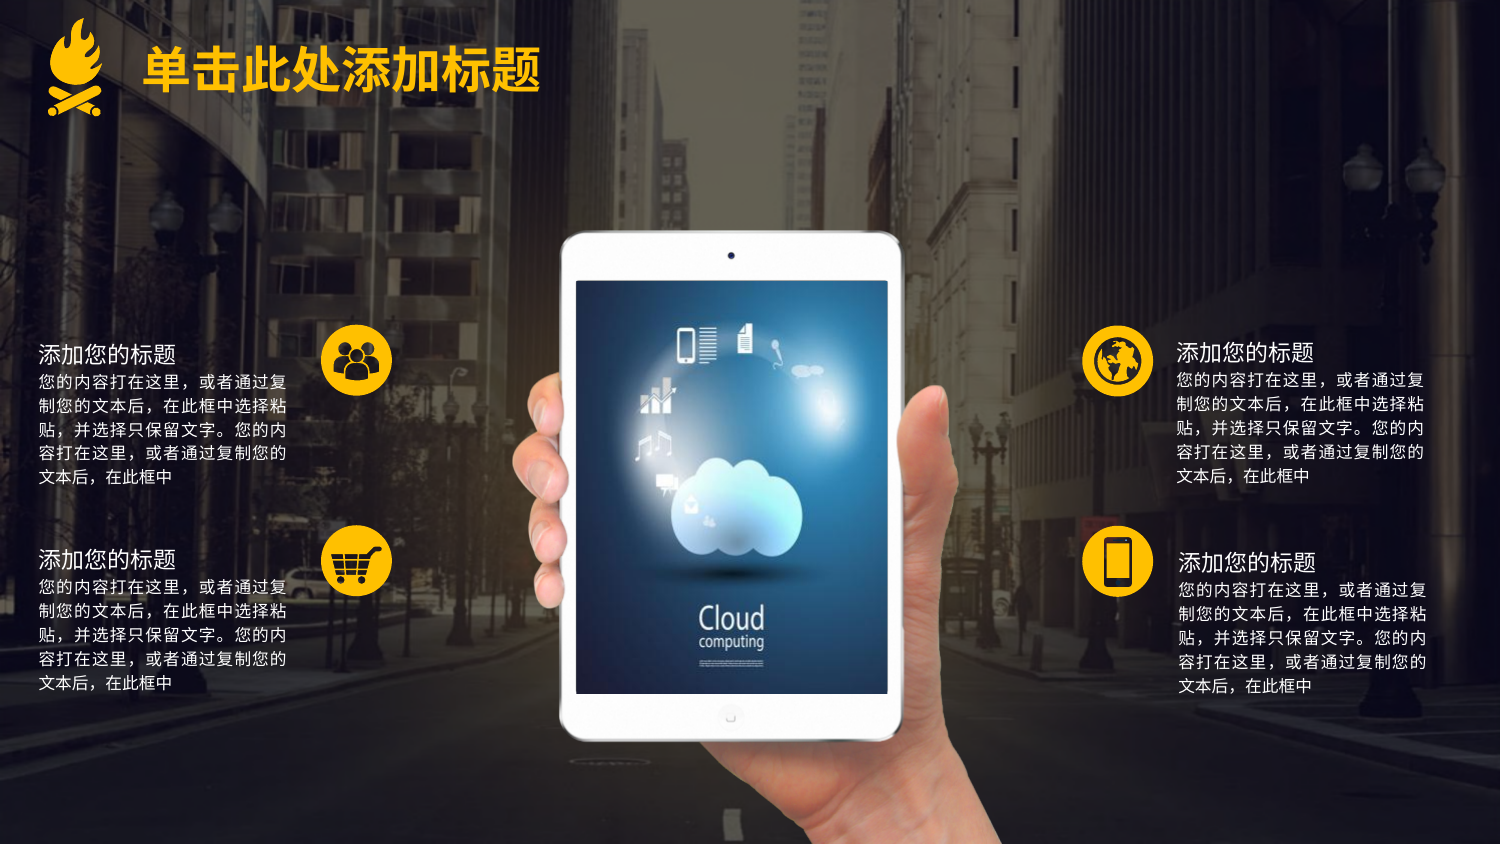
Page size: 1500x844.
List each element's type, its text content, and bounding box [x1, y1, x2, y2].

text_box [1082, 325, 1432, 492]
text_box 单击此处添加标题 [126, 31, 557, 107]
picture [0, 0, 1500, 844]
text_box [512, 230, 1002, 844]
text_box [1082, 525, 1435, 702]
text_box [46, 18, 103, 118]
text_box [30, 525, 392, 699]
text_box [30, 324, 392, 493]
